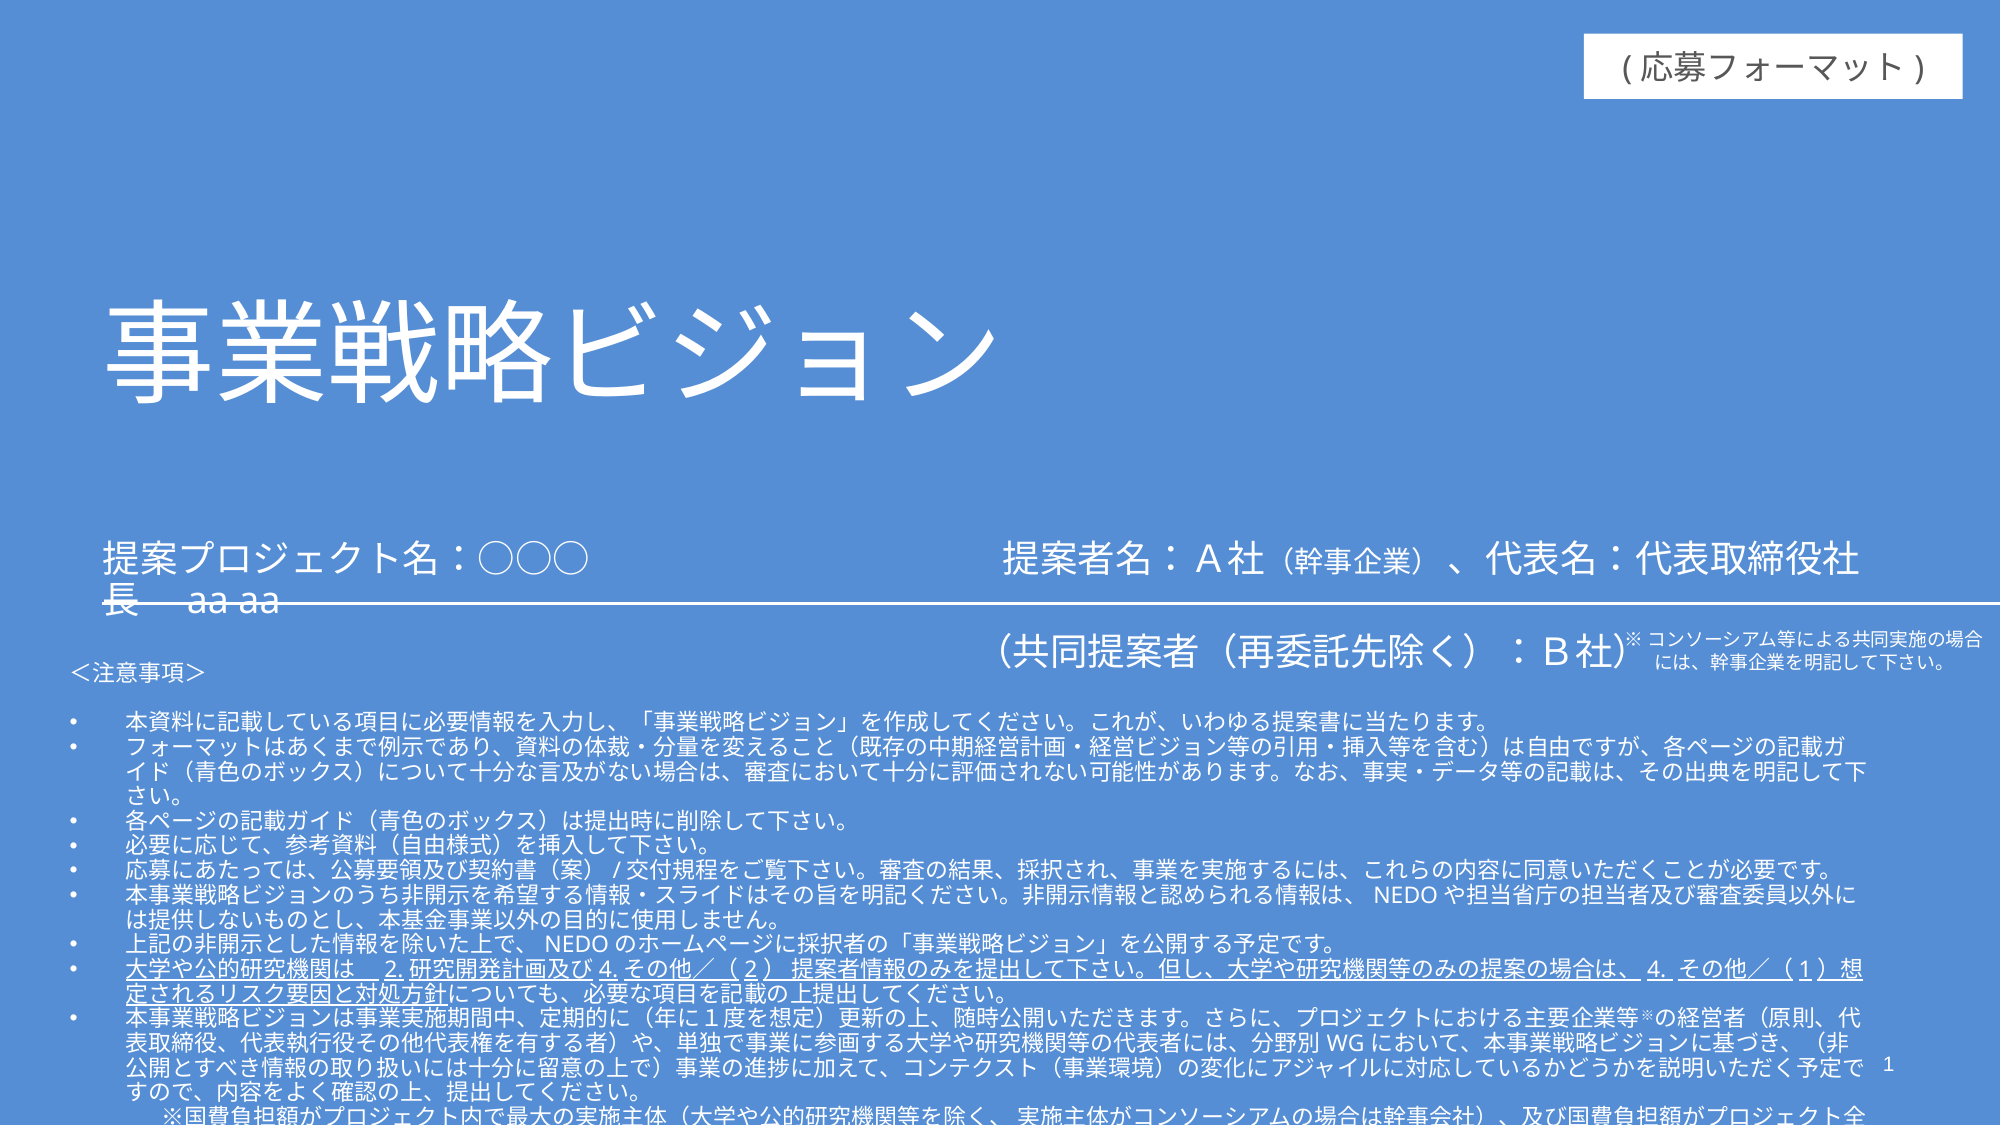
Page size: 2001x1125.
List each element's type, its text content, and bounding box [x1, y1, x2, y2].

text_box (応募フォーマット) [1583, 33, 1964, 100]
text_box ＜注意事項＞ 本資料に記載している項目に必要情報を入力し、「事業戦略ビジョン」を作成してください。これが、いわゆる提案書に当たります。 フォーマットはあくまで例示であり、資料の体裁・分量を変えること（既存の中期経営計画・経営ビジョン等の引用・挿入等を含む）は自由ですが、各ページの記載ガイド（青色のボックス）について十分な言及がない場合は、審査において十分に評価されない可能性があります。なお、事実・データ等の記載は、その出典を明記して下さい。 各ページの記載ガイド（青色のボックス）は提出時に削除して下さい。 必要に応じて、参考資料（自由様式）を挿入して下さい。 応募にあたっては、公募要領及び契約書（案）/交付規程をご覧下さい。審査の結果、採択され、事業を実施するには、これらの内容に同意いただくことが必要です。 本事業戦略ビジョンのうち非開示を希望する情報・スライドはその旨を明記ください。非開示情報と認められる情報は、NEDOや担当省庁の担当者及び審査委員以外には提供しないものとし、本基金事業以外の目的に使用しません。 上記の非開示とした情報を除いた上で、NEDOのホームページに採択者の「事業戦略ビジョン」を公開する予定です。 大学や公的研究機関は 2.研究開発計画及び4.その他／（2） 提案者情報のみを提出して下さい。但し、大学や研究機関等のみの提案の場合は、4. その他／（1）想定されるリスク要因と対処方針についても、必要な項目を記載の上提出してください。 本事業戦略ビジョンは事業実施期間中、定期的に（年に１度を想定）更新の上、随時公開いただきます。さらに、プロジェクトにおける主要企業等※の経営者（原則、代表取締役、代表執行役その他代表権を有する者）や、単独で事業に参画する大学や研究機関等の代表者には、分野別WGにおいて、本事業戦略ビジョンに基づき、（非公開とすべき情報の取り扱いには十分に留意の上で）事業の進捗に加えて、コンテクスト（事業環境）の変化にアジャイルに対応しているかどうかを説明いただく予定ですので、内容をよく確認の上、提出してください。 ※国費負担額がプロジェクト内で最大の実施主体（大学や公的研究機関等を除く、 実施主体がコンソーシアムの場合は幹事会社）、及び国費負担額がプロジェクト全体の10％以上かつ上位３社程度の主要企業等（コンソーシアム単位ではなく企業等の単位） [69, 661, 1870, 1125]
text_box ※コンソーシアム等による共同実施の場合には、幹事企業を明記して下さい。 [1607, 621, 2000, 680]
title 事業戦略ビジョン 提案プロジェクト名：○○○ 提案者名：Ａ社（幹事企業） 、代表名：代表取締役社長 aa aa [102, 297, 1897, 633]
text_box （共同提案者（再委託先除く）：Ｂ社） [959, 610, 1870, 691]
